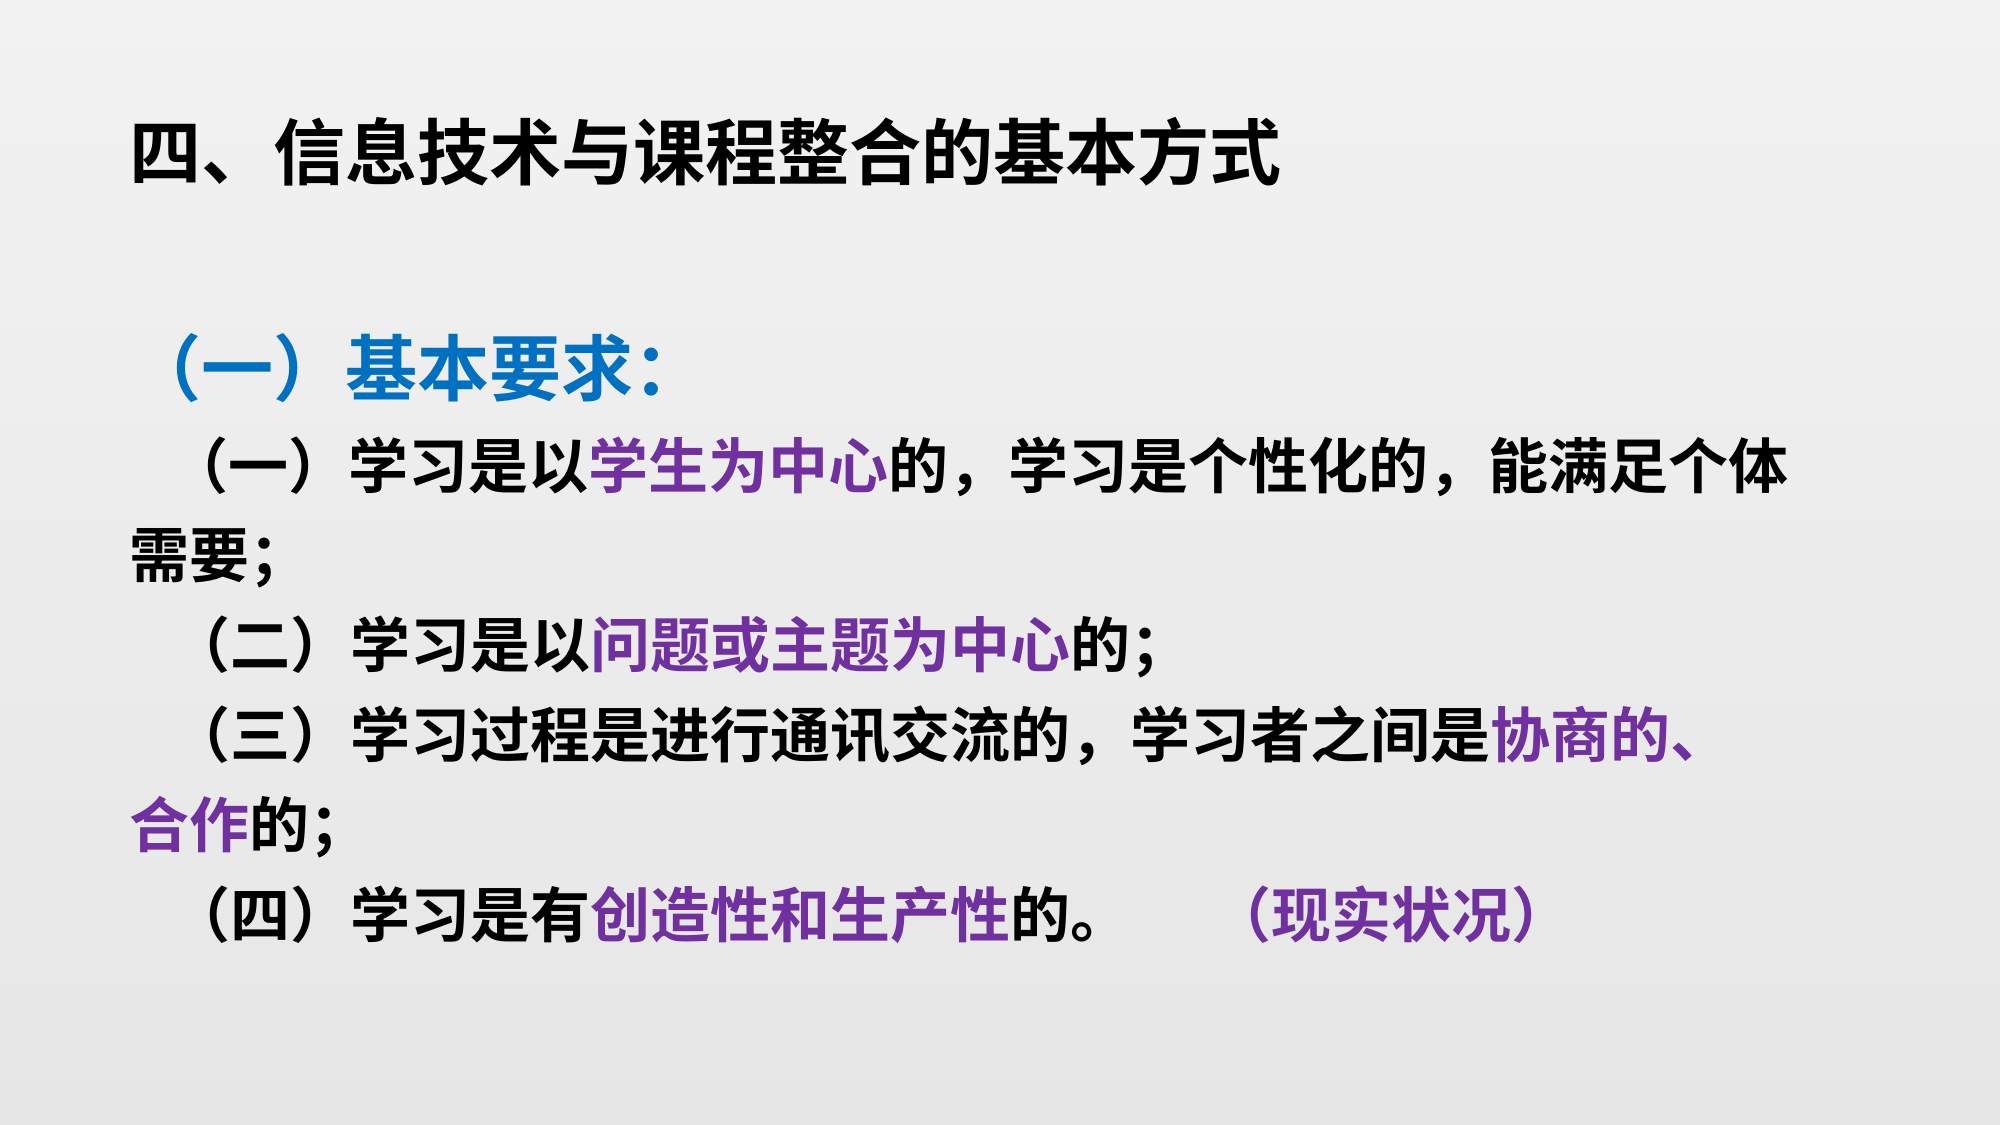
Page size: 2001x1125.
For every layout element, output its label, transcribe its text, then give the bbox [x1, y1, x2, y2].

list 四、信息技术与课程整合的基本方式 （一）基本要求： （一）学习是以学生为中心的，学习是个性化的，能满足个体需要； （二）学习是以问题或主题为中心的； （三）学习过程是进行通讯交流的，学习者之间是协商的、合作的； （四）学习是有创造性和生产性的。 （现实状况） [109, 76, 1810, 960]
